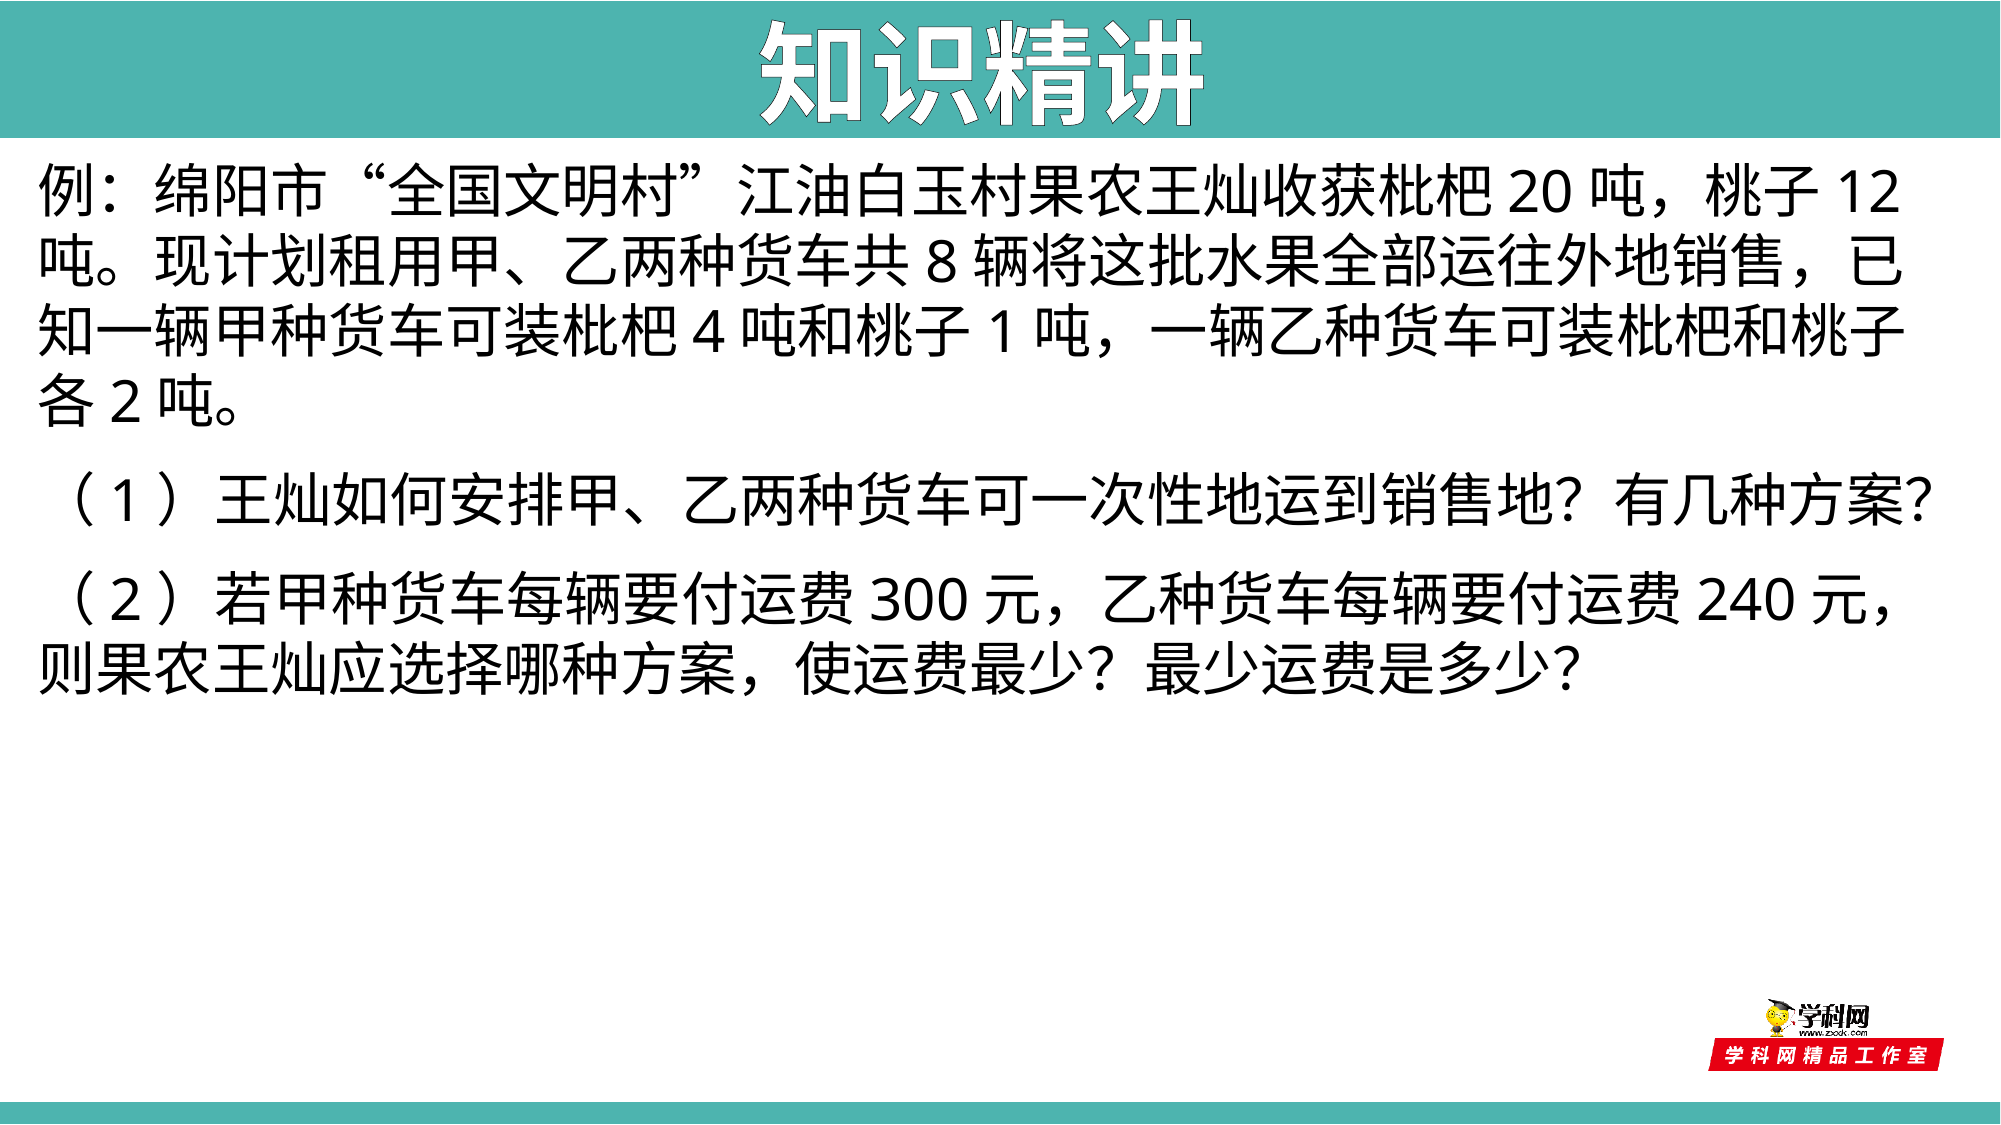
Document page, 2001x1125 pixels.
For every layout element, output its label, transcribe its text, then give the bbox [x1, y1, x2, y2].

picture [0, 1, 2001, 1124]
text_box 知识精讲 [742, 0, 1223, 146]
text_box 例：绵阳市“全国文明村”江油白玉村果农王灿收获枇杷20吨，桃子12吨。现计划租用甲、乙两种货车共8辆将这批水果全部运往外地销售，已知一辆甲种货车可装枇杷4吨和桃子1吨，一辆乙种货车可装枇杷和桃子各2吨。 （1）王灿如何安排甲、乙两种货车可一次性地运到销售地？有几种方案？ （2）若甲种货车每辆要付运费300元，乙种货车每辆要付运费240元，则果农王灿应选择哪种方案，使运费最少？最少运费是多少？ [22, 146, 1978, 710]
